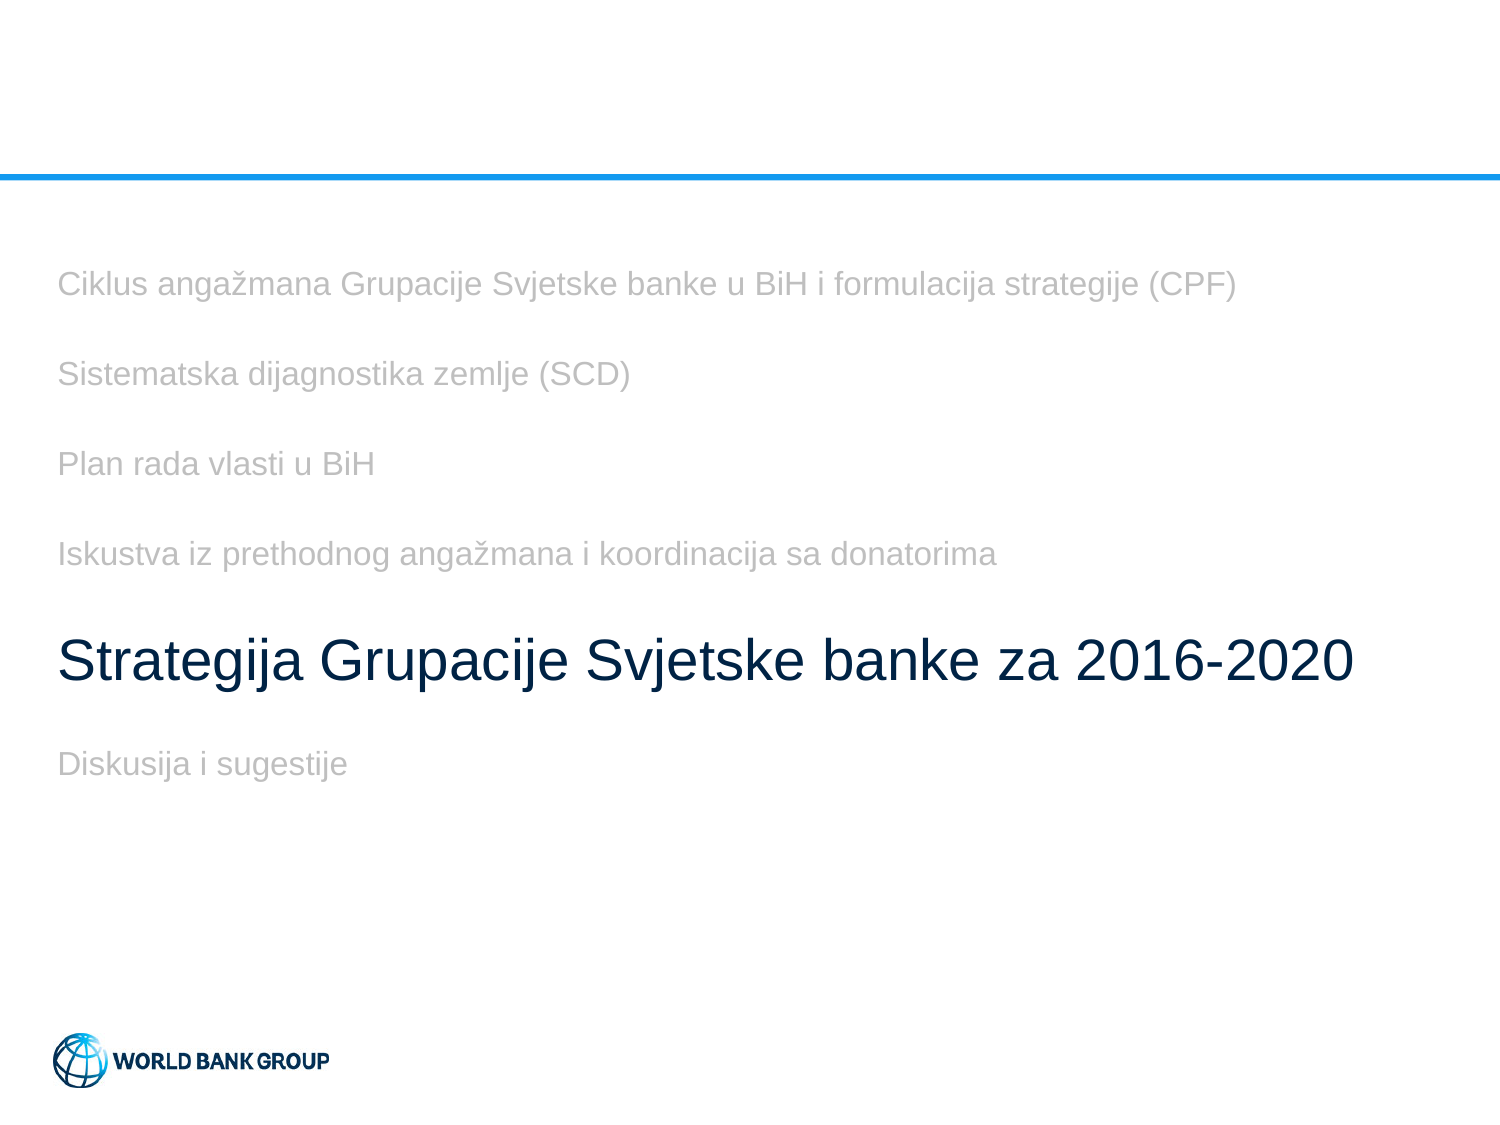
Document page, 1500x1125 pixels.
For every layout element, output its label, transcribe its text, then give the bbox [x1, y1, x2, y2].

picture [53, 1033, 329, 1088]
list Ciklus angažmana Grupacije Svjetske banke u BiH i formulacija strategije (CPF) Sistematska dijagnostika zemlje (SCD) Plan rada vlasti u BiH Iskustva iz prethodnog angažmana i koordinacija sa donatorima Strategija Grupacije Svjetske banke za 2016-2020 Diskusija i sugestije [57, 262, 1448, 1020]
picture [0, 174, 1500, 180]
picture [77, 1045, 85, 1055]
picture [69, 1043, 79, 1050]
